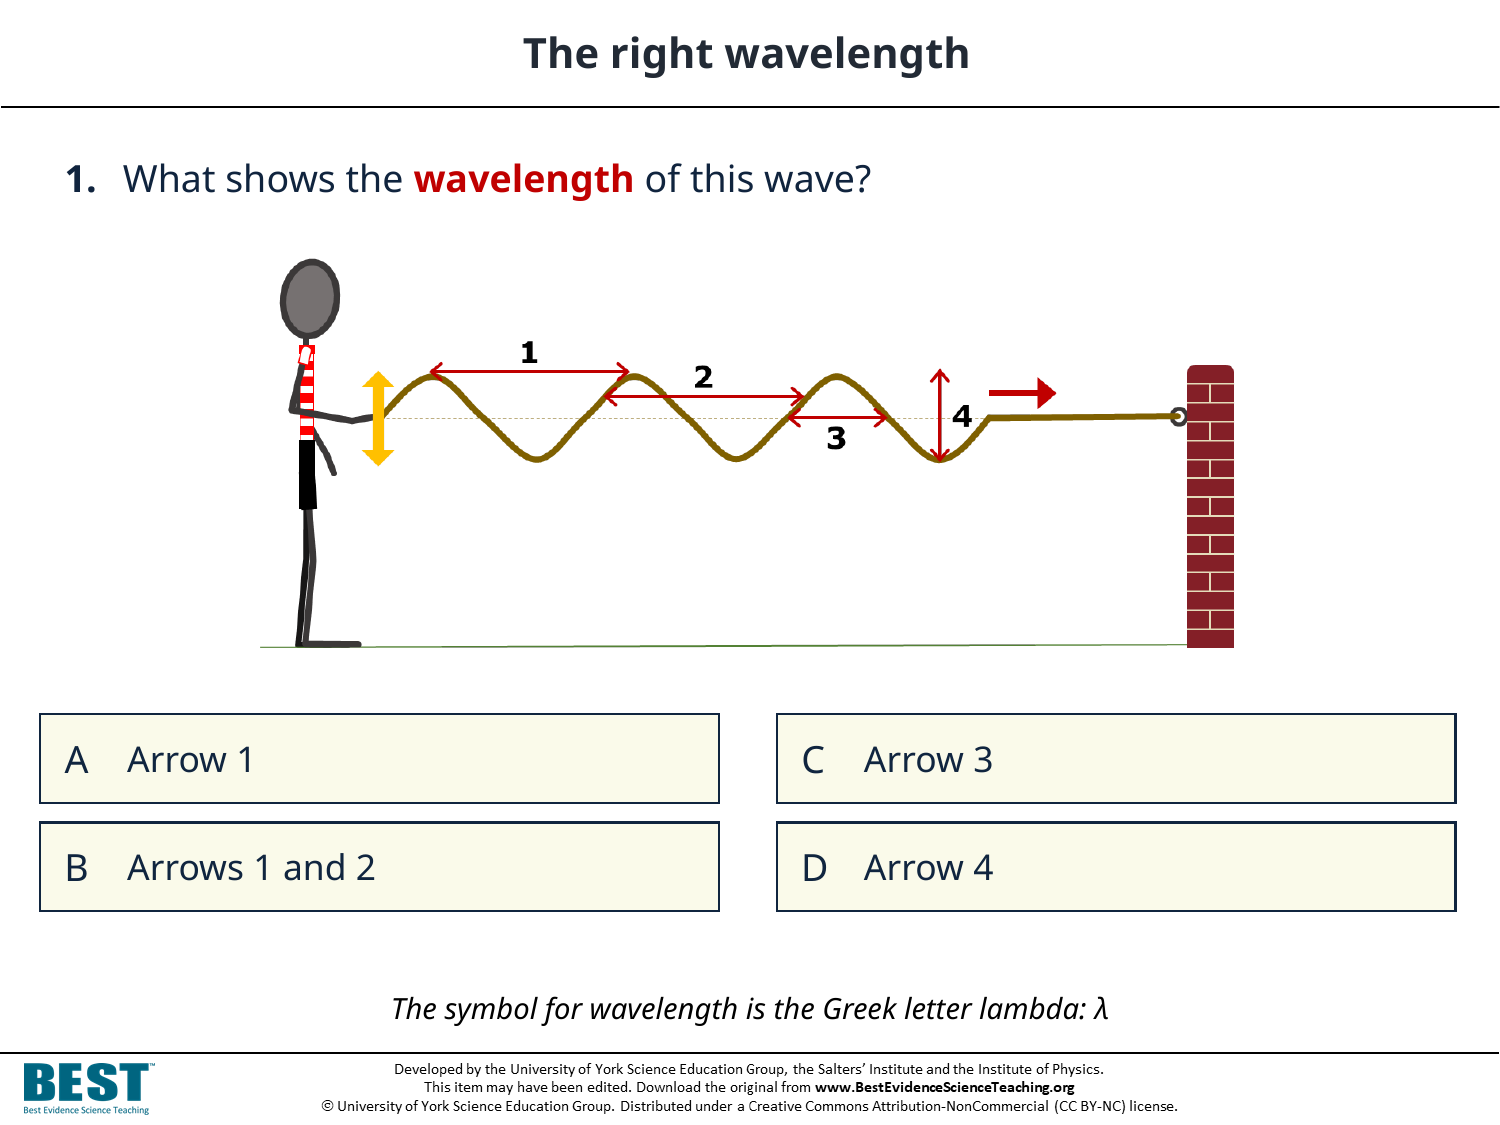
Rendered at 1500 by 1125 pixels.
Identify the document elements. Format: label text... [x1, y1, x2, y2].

picture [0, 106, 1500, 1125]
text_box The right wavelength [23, 4, 1471, 99]
